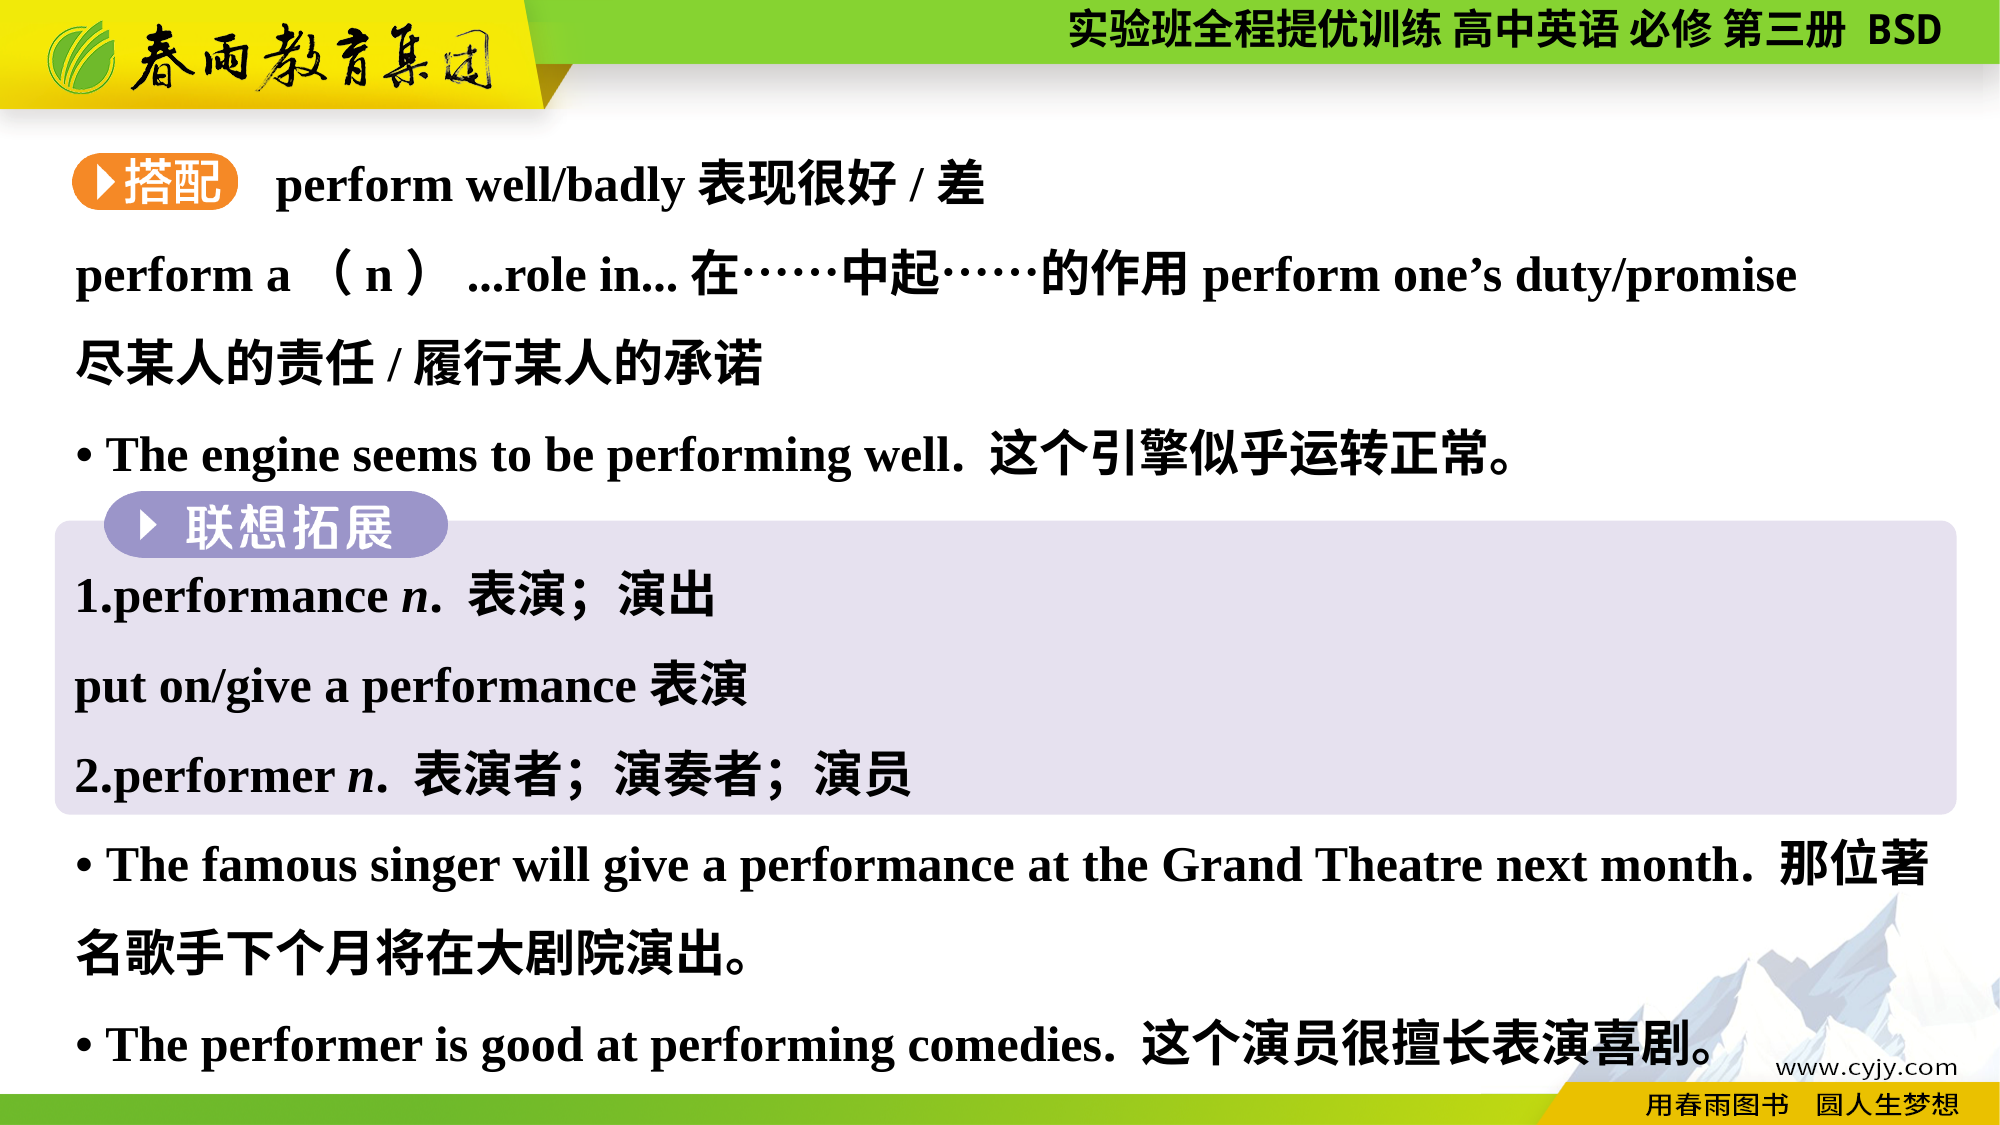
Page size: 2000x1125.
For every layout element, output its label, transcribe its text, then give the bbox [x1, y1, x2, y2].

list perform well/badly表现很好/差 perform a（n）...role in...在……中起……的作用perform one’s duty/promise 尽某人的责任/履行某人的承诺 • The engine seems to be performing well. 这个引擎似乎运转正常。 [60, 113, 1945, 493]
text_box • The famous singer will give a performance at the Grand Theatre next month. 那位著名歌手下个月将在大剧院演出。 • The performer is good at performing comedies. 这个演员很擅长表演喜剧。 [60, 794, 1945, 1080]
text_box 1.performance n. 表演；演出 put on/give a performance表演 2.performer n. 表演者；演奏者；演员 [54, 520, 1957, 815]
picture [0, 0, 2000, 1125]
